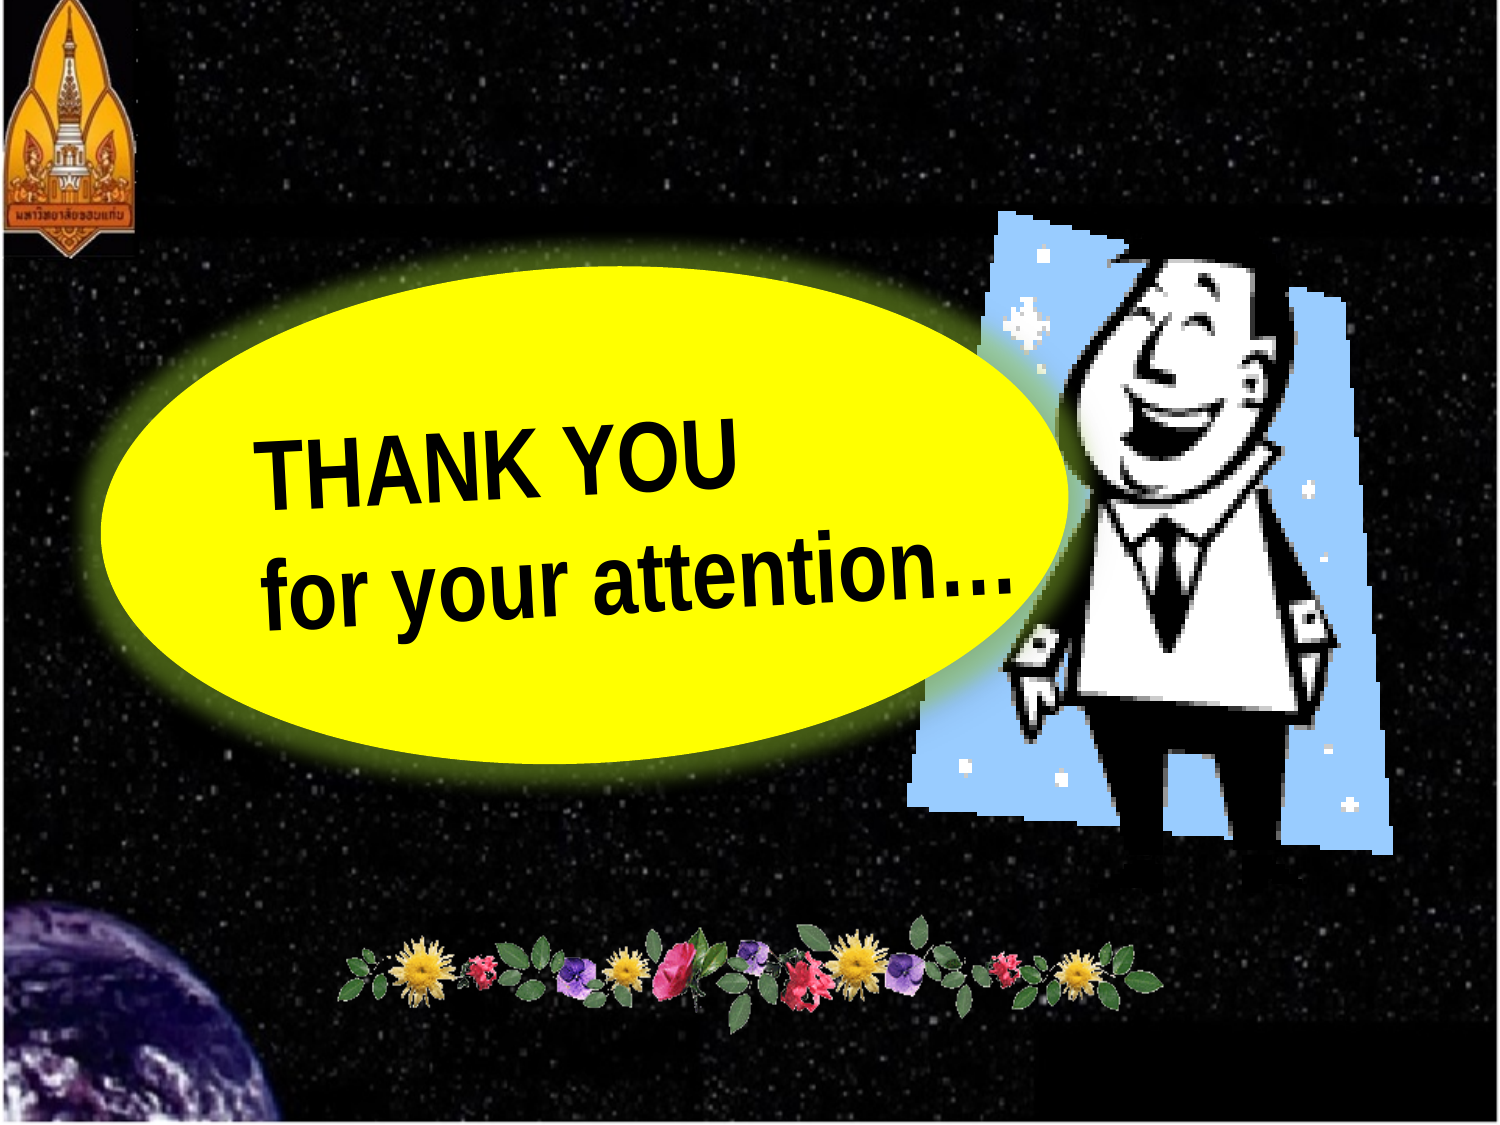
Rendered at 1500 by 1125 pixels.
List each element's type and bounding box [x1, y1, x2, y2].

picture [0, 0, 1500, 1125]
list [332, 912, 1168, 1038]
